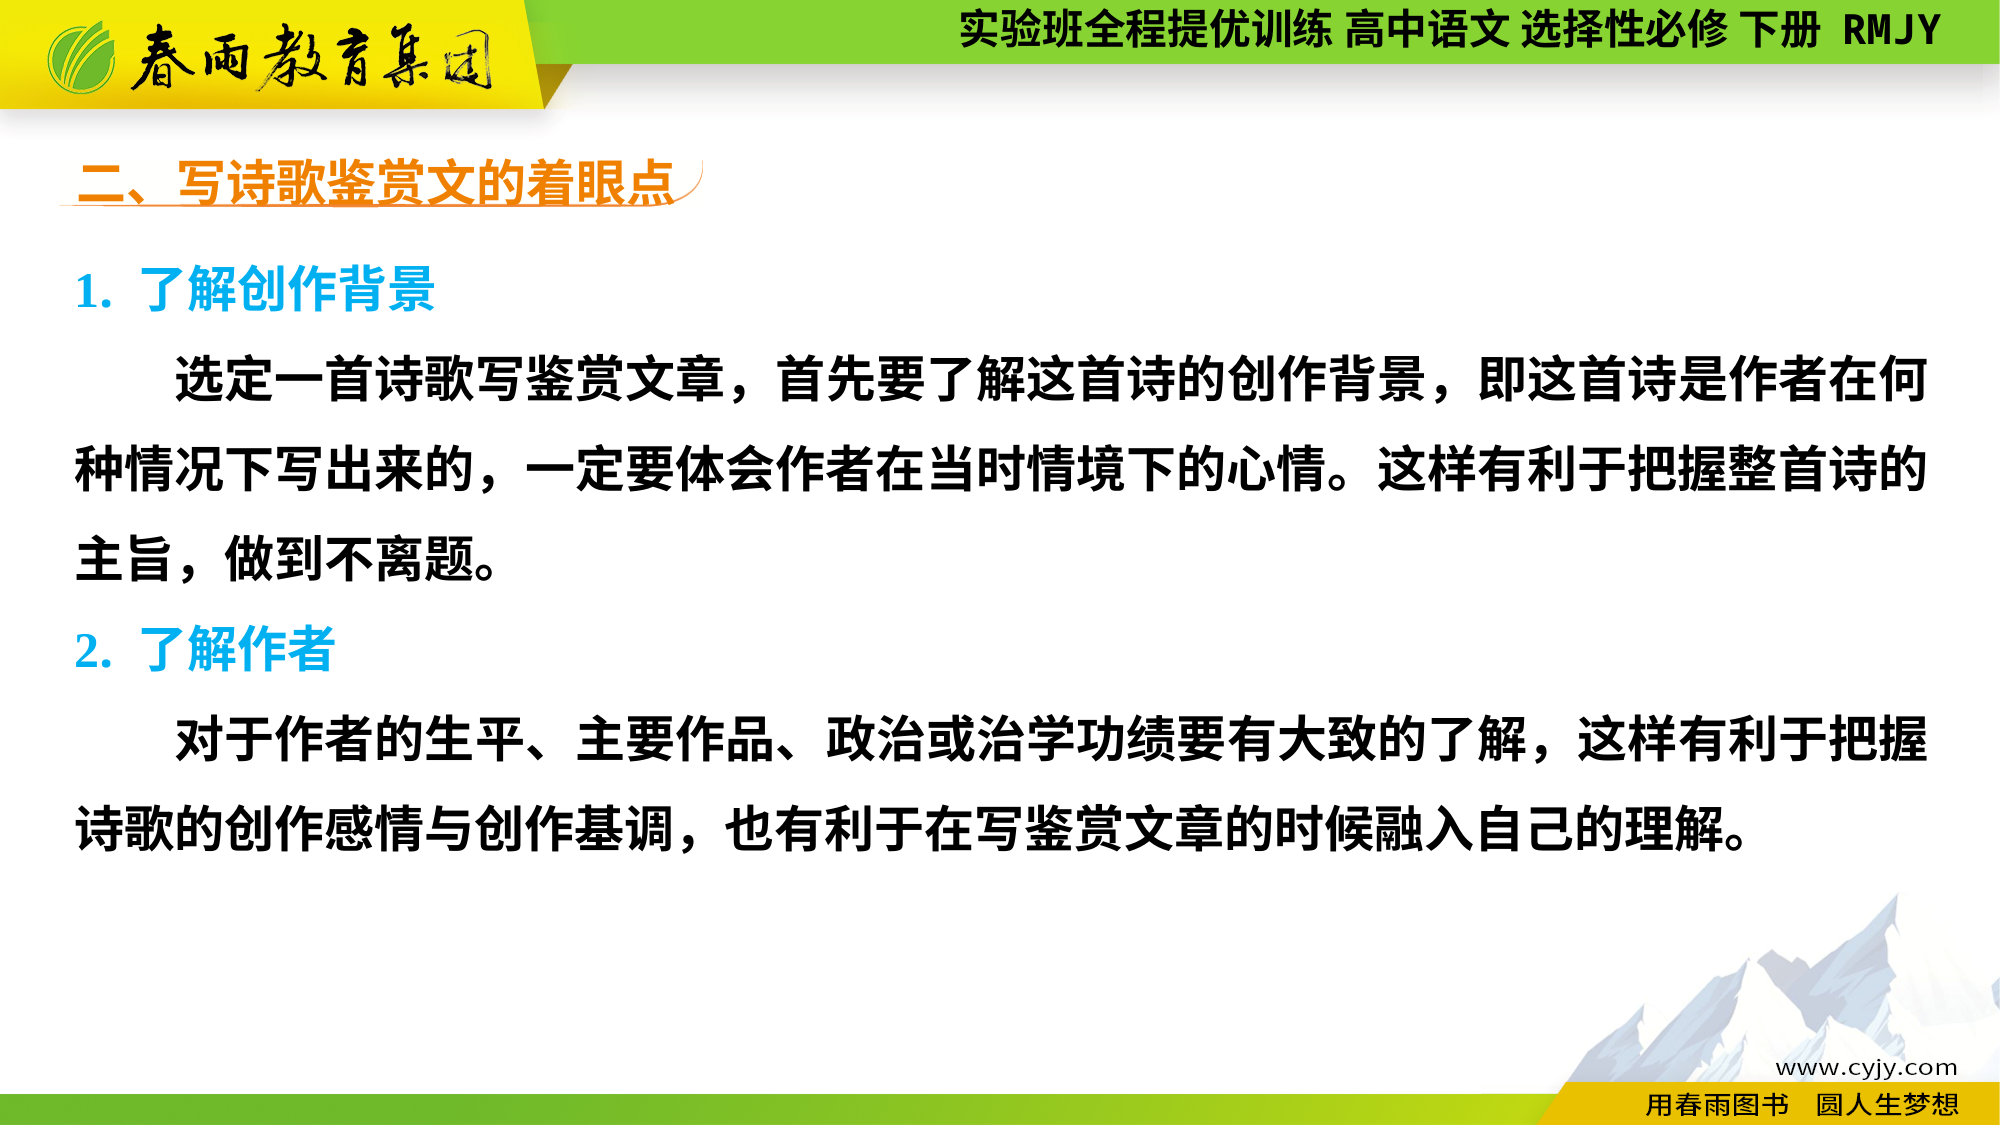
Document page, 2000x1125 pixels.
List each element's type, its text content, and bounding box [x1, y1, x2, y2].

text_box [56, 113, 703, 209]
picture [0, 0, 2000, 1125]
list 1. 了解创作背景 选定一首诗歌写鉴赏文章，首先要了解这首诗的创作背景，即这首诗是作者在何种情况下写出来的，一定要体会作者在当时情境下的心情。这样有利于把握整首诗的主旨，做到不离题。 2. 了解作者 对于作者的生平、主要作品、政治或治学功绩要有大致的了解，这样有利于把握诗歌的创作感情与创作基调，也有利于在写鉴赏文章的时候融入自己的理解。 [59, 220, 1944, 872]
